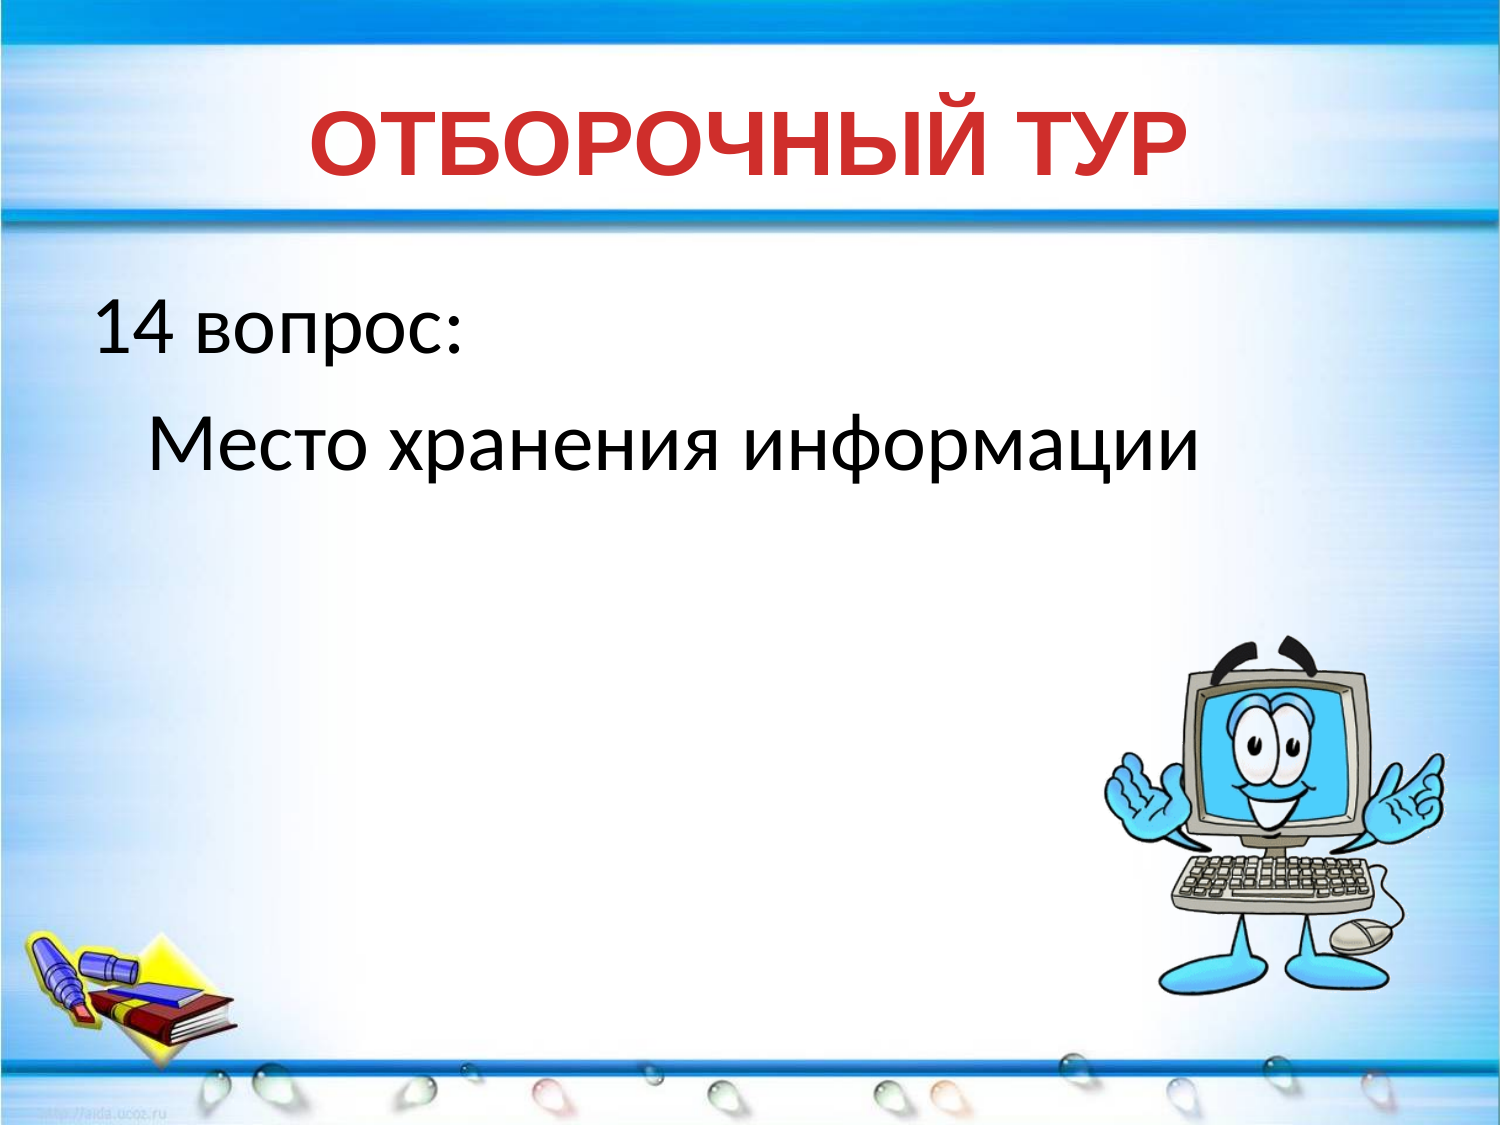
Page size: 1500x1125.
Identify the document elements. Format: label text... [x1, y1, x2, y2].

picture [0, 0, 1500, 1125]
title ОТБОРОЧНЫЙ ТУР [75, 45, 1425, 233]
list 14 вопрос: Место хранения информации [75, 262, 1425, 1005]
